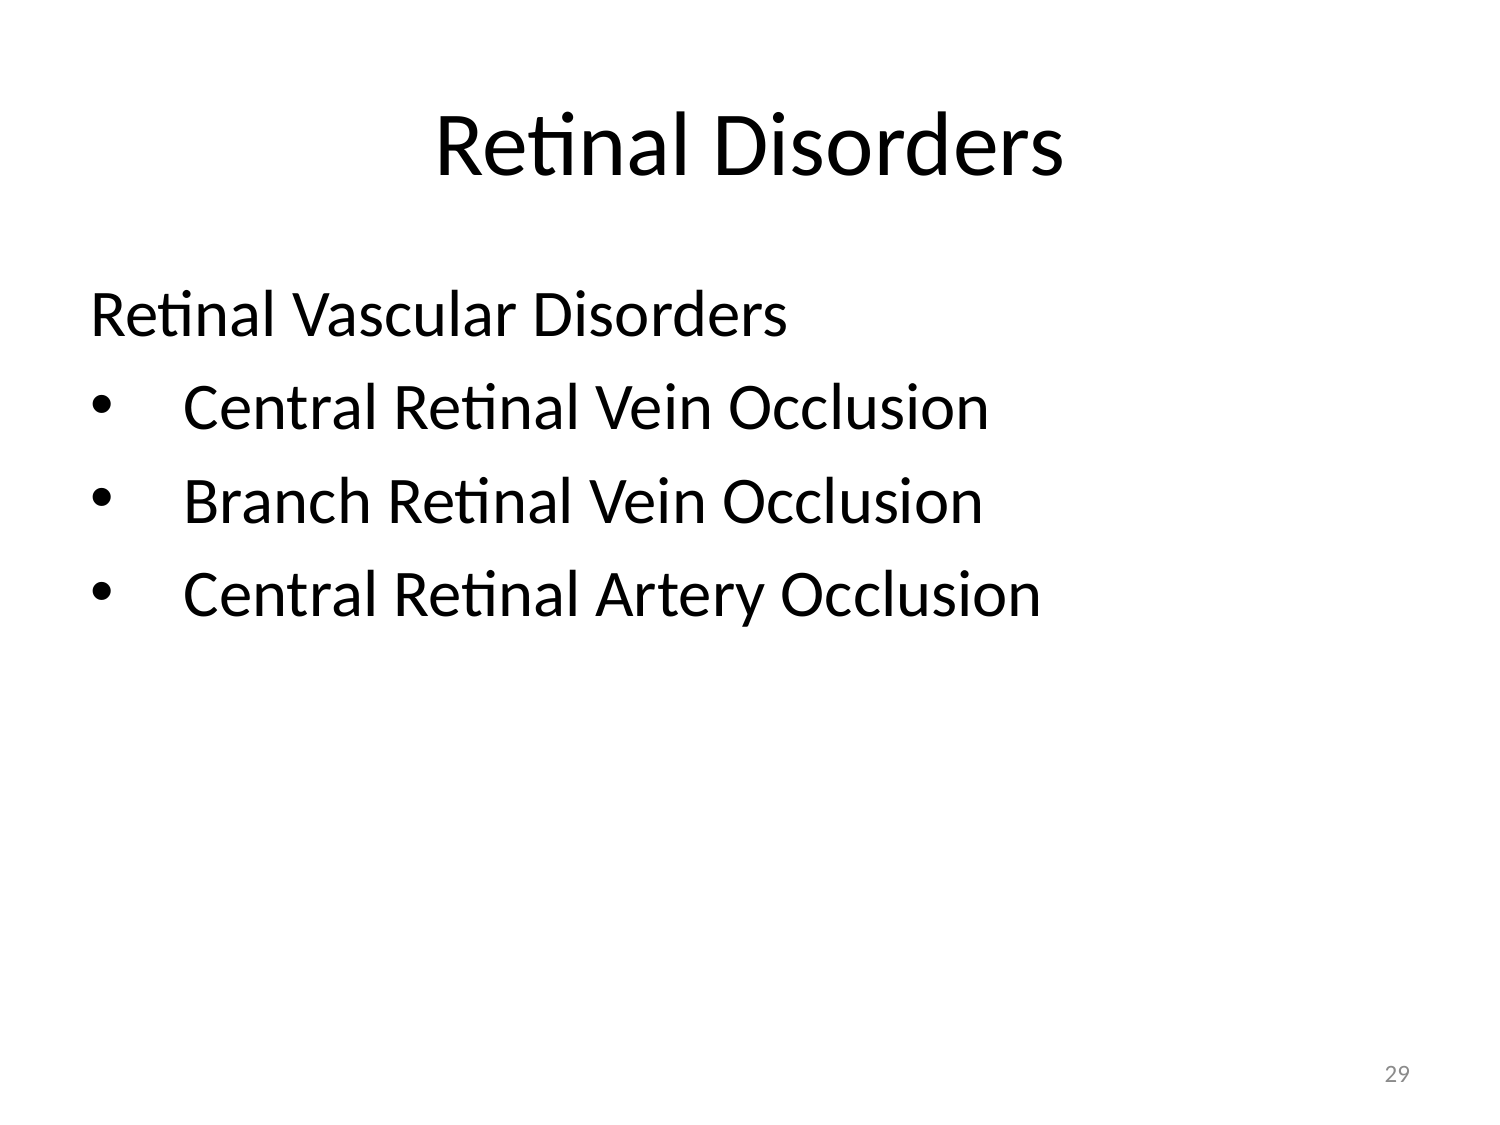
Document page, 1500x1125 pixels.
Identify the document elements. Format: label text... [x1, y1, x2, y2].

list Retinal Vascular Disorders Central Retinal Vein Occlusion Branch Retinal Vein Occlusion Central Retinal Artery Occlusion [75, 262, 1425, 1005]
title Retinal Disorders [75, 45, 1425, 233]
slide_number 29 [1074, 1042, 1425, 1103]
